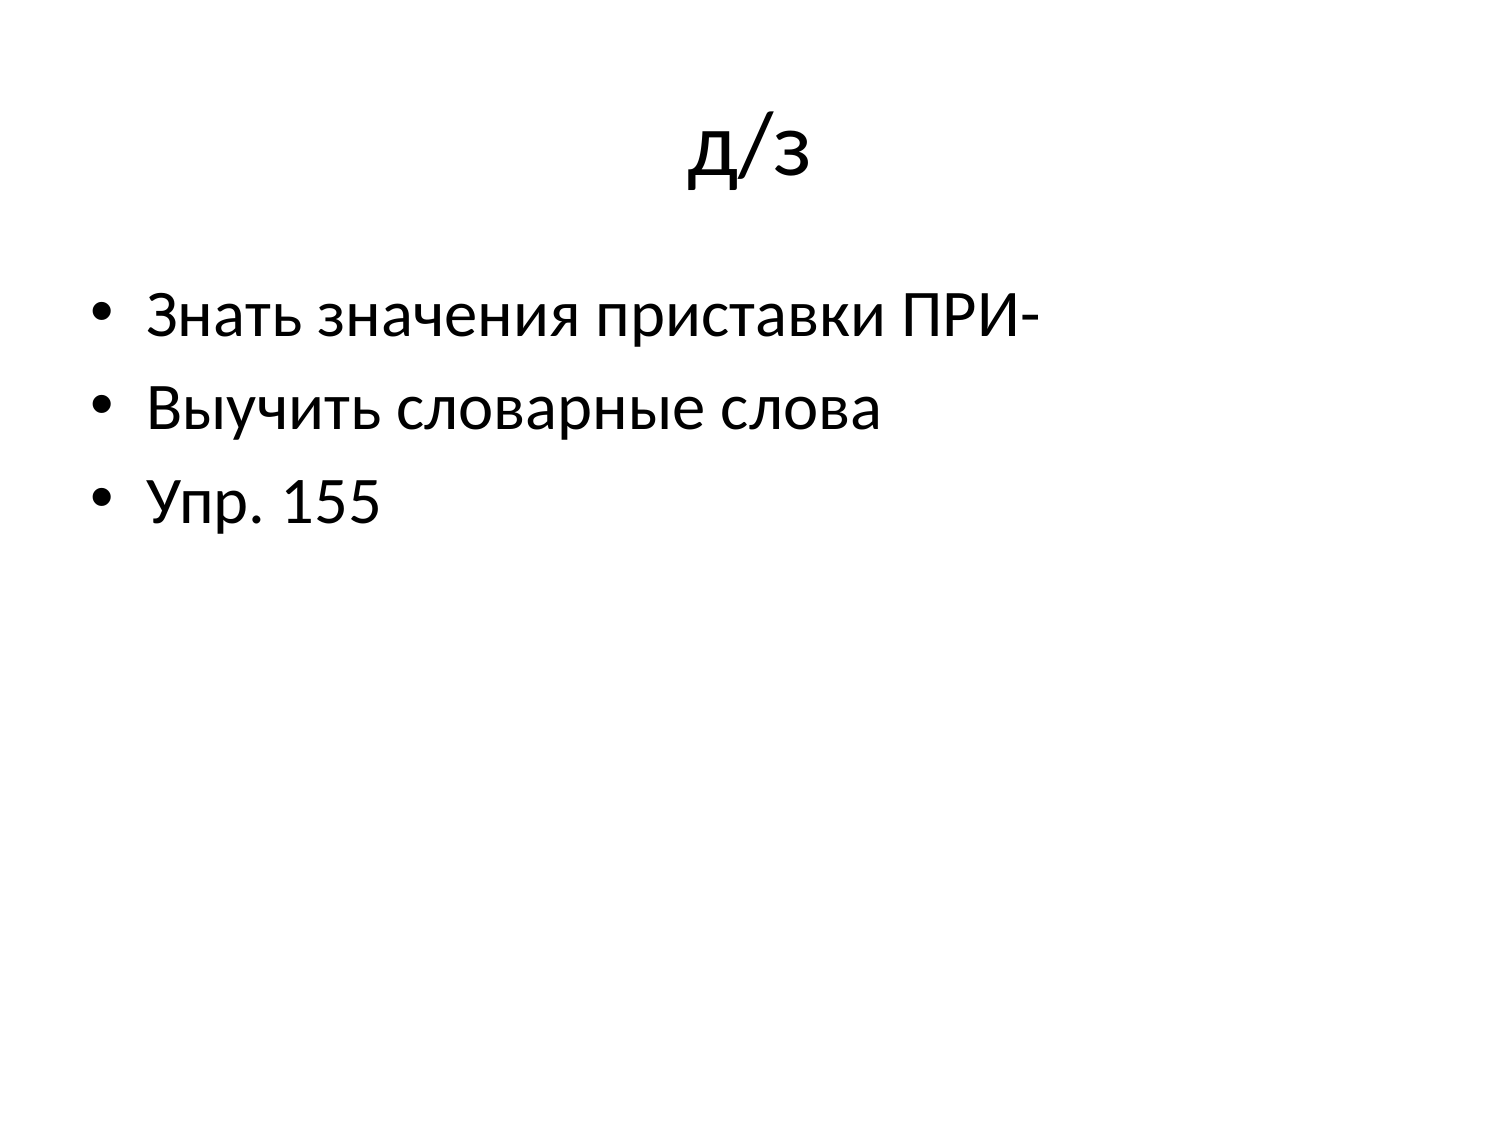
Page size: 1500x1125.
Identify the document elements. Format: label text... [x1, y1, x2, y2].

title д/з [75, 45, 1425, 233]
list Знать значения приставки ПРИ- Выучить словарные слова Упр. 155 [75, 262, 1425, 1005]
